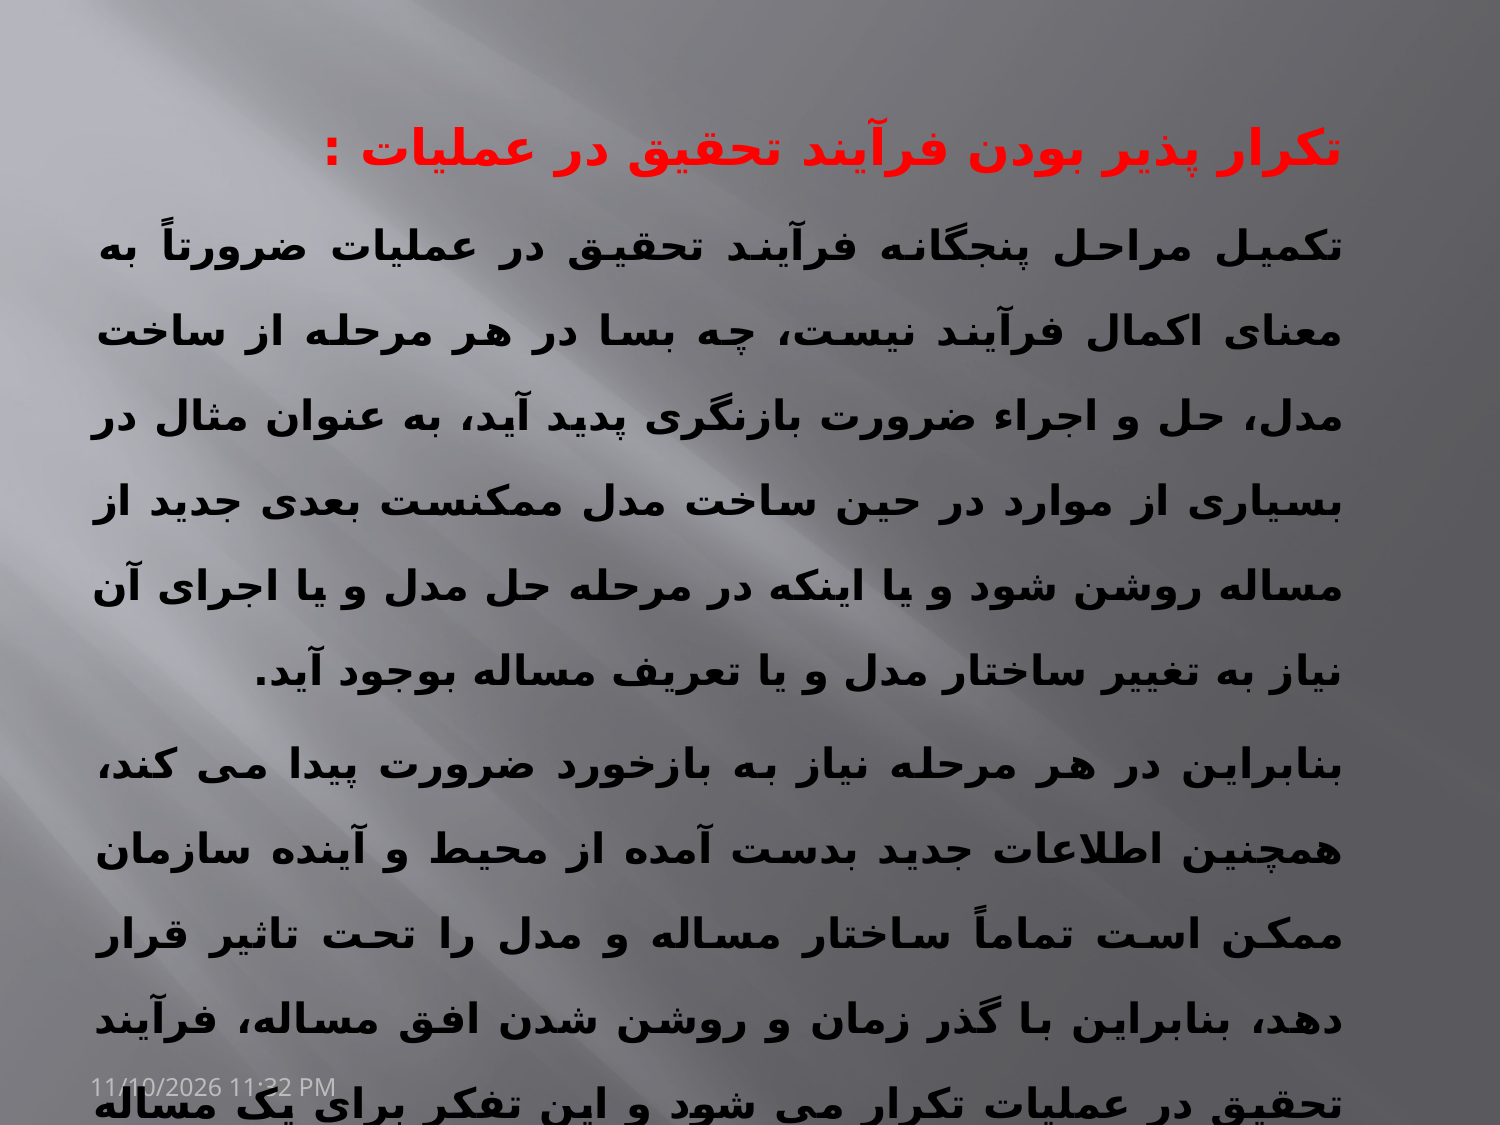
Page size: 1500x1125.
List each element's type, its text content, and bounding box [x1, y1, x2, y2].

list تکرار پذیر بودن فرآیند تحقیق در عملیات : تکمیل مراحل پنجگانه فرآیند تحقیق در عملیات ضرورتاً به معنای اکمال فرآیند نیست، چه بسا در هر مرحله از ساخت مدل، حل و اجراء ضرورت بازنگری پدید آید، به عنوان مثال در بسیاری از موارد در حین ساخت مدل ممکنست بعدی جدید از مساله روشن شود و یا اینکه در مرحله حل مدل و یا اجرای آن نیاز به تغییر ساختار مدل و یا تعریف مساله بوجود آید. بنابراین در هر مرحله نیاز به بازخورد ضرورت پیدا می کند، همچنین اطلاعات جدید بدست آمده از محیط و آینده سازمان ممکن است تماماً ساختار مساله و مدل را تحت تاثیر قرار دهد، بنابراین با گذر زمان و روشن شدن افق مساله، فرآیند تحقیق در عملیات تکرار می شود و این تفکر برای یک مساله فقط یک مدل و یک جواب وجود دارد و لاغیر. مردود خواهد بود و همواره باید مدل را بازسازی کرد. بازنگری در هر مرحله فرآیند تحقیق در عملیات با استفاده از عامل بازخورد در سیستم و یا فرآیند حاصل می شود. [76, 66, 1449, 1071]
slide_number 20/مارس/1 [75, 1052, 425, 1113]
